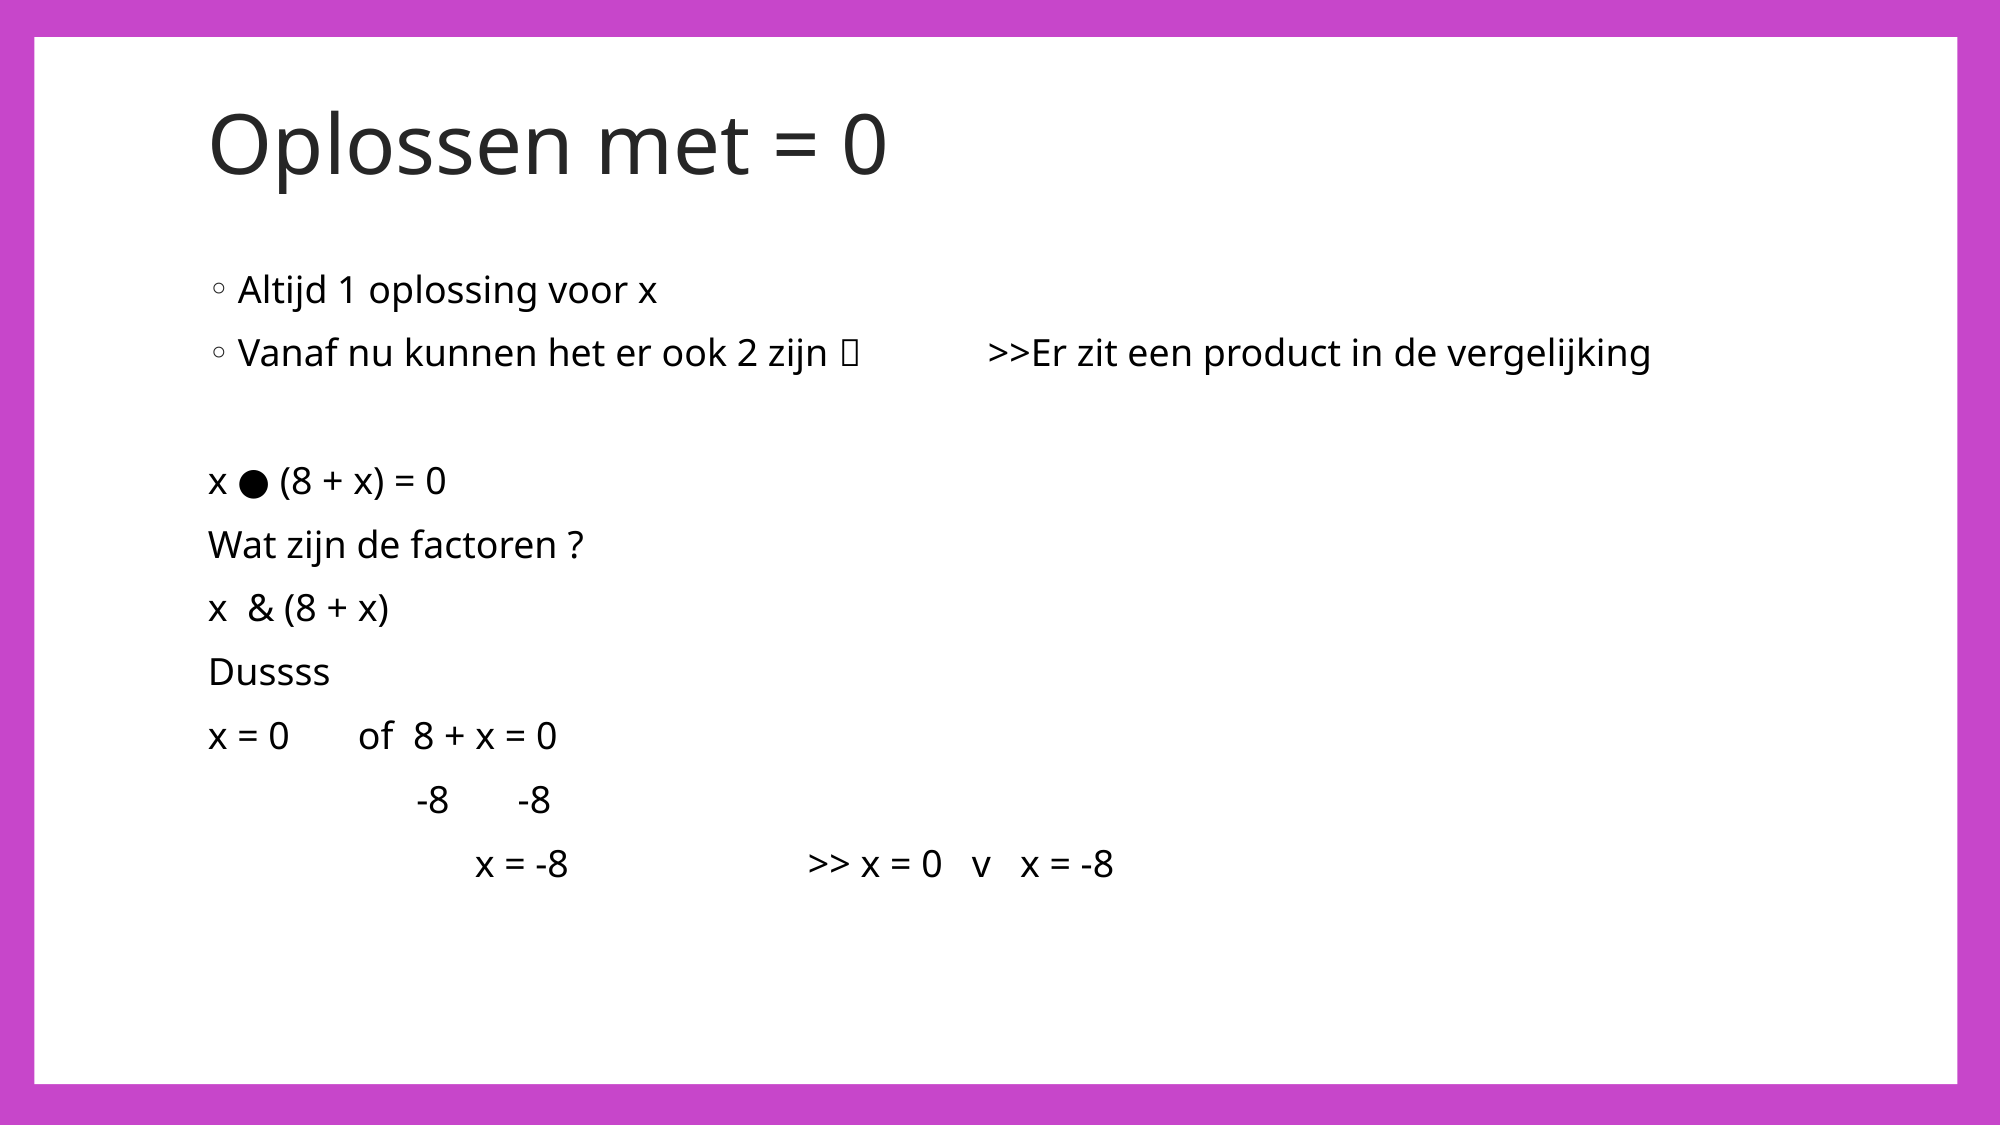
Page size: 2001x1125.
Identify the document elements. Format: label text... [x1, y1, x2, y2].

title Oplossen met = 0 [192, 73, 1800, 222]
text_box [34, 37, 1958, 1085]
list Altijd 1 oplossing voor x Vanaf nu kunnen het er ook 2 zijn  >>Er zit een product in de vergelijking x ● (8 + x) = 0 Wat zijn de factoren ? x & (8 + x) Dussss x = 0 of 8 + x = 0 -8 -8 x = -8 >> x = 0 v x = -8 [192, 258, 1800, 979]
text_box [0, 0, 2000, 1125]
